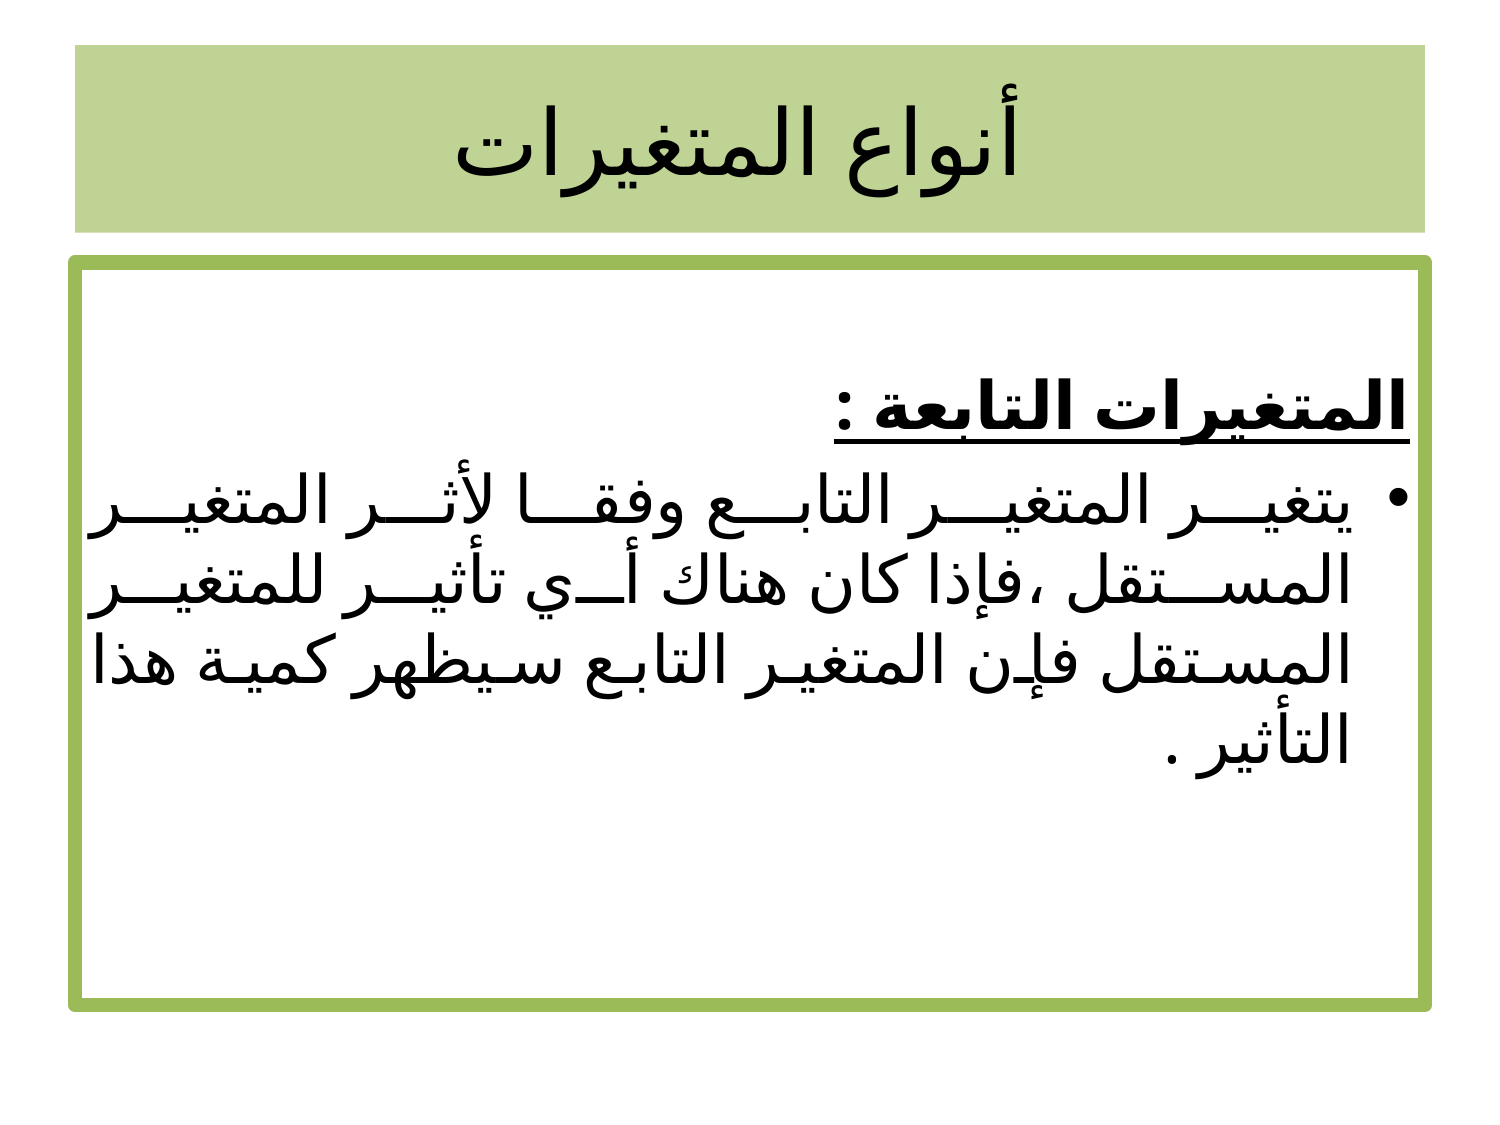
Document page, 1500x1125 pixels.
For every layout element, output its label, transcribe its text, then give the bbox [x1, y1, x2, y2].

list المتغيرات التابعة : يتغير المتغير التابع وفقا لأثر المتغير المستقل ،فإذا كان هناك أي تأثير للمتغير المستقل فإن المتغير التابع سيظهر كمية هذا التأثير . [75, 262, 1425, 1005]
title أنواع المتغيرات [75, 45, 1425, 233]
